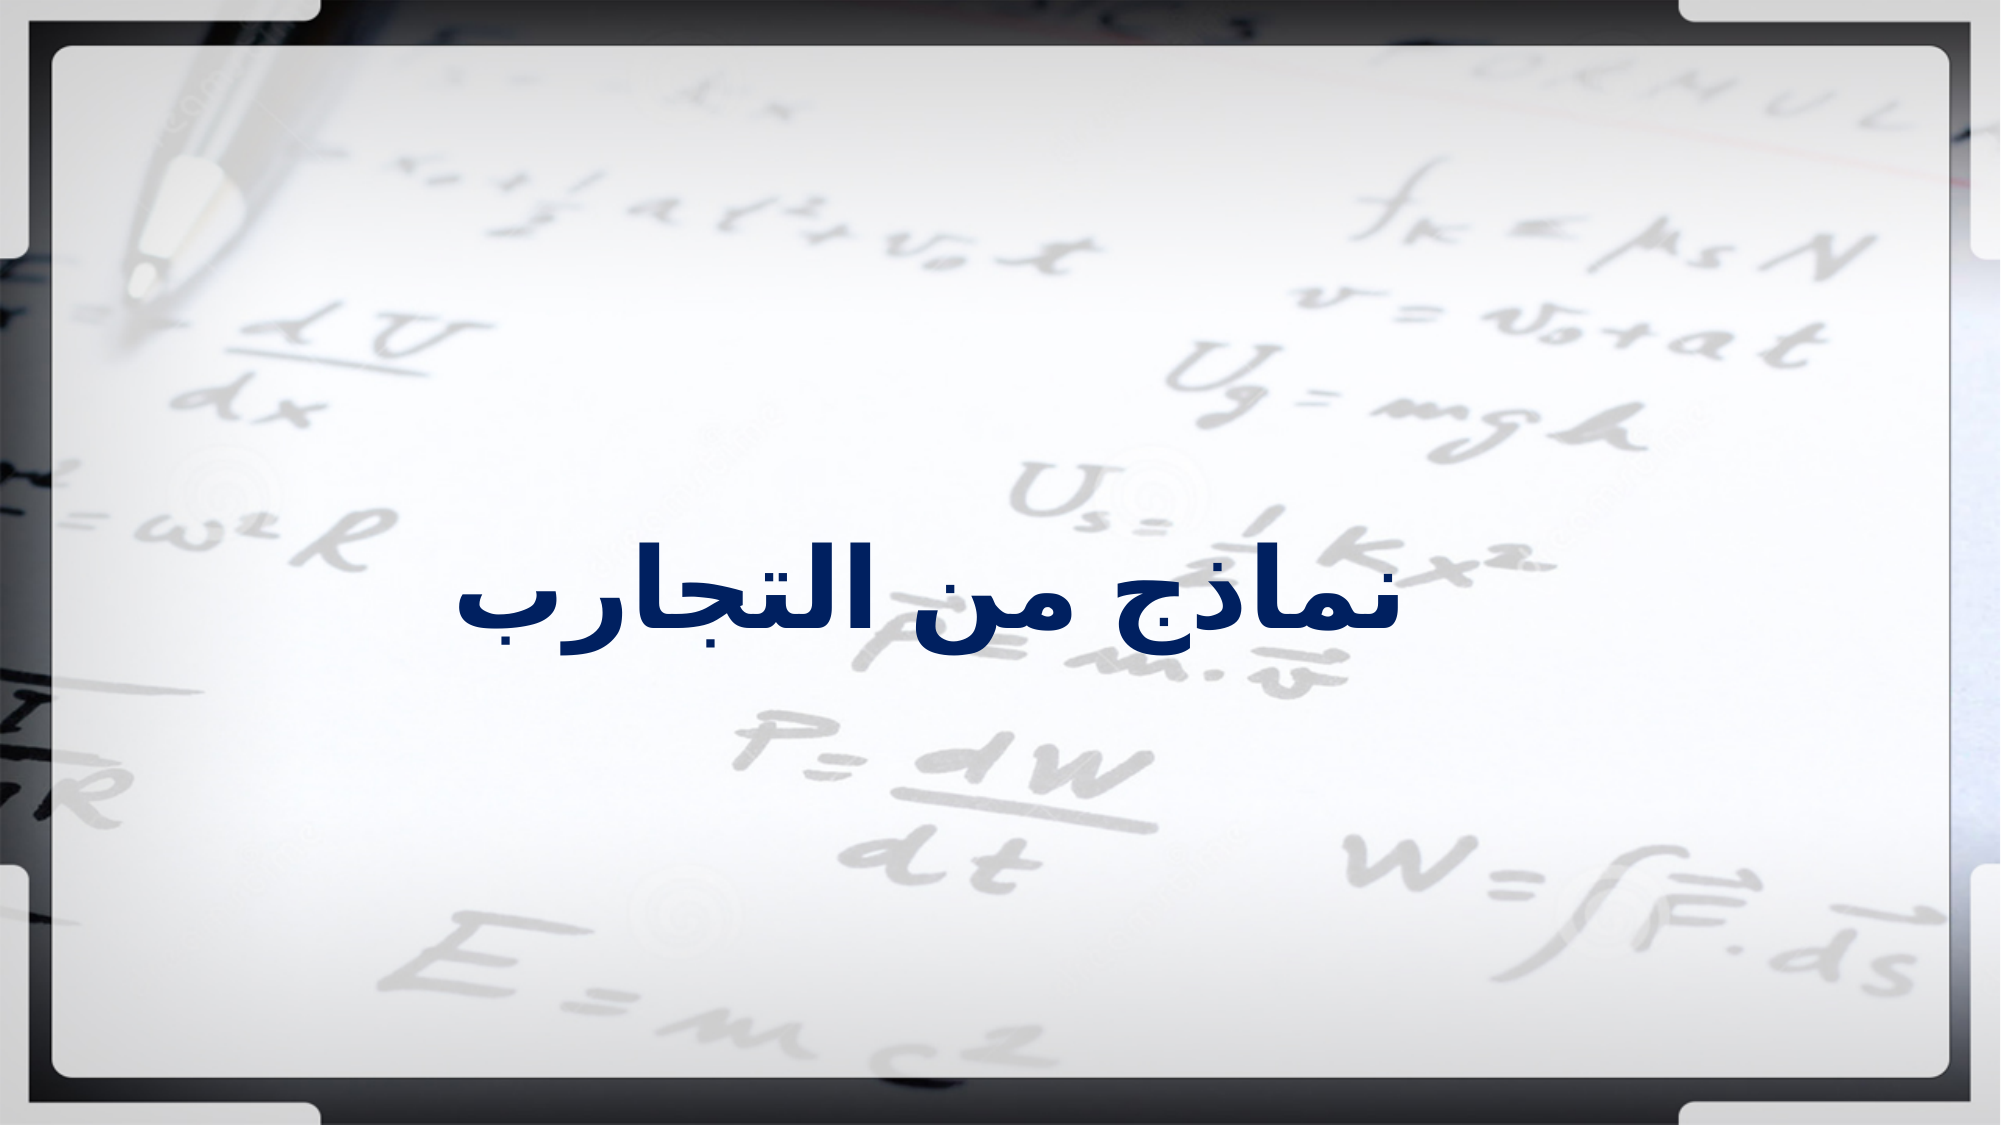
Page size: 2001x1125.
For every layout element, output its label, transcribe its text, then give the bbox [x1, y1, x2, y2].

list نماذج من التجارب [137, 161, 1863, 925]
picture [0, 0, 2001, 1125]
